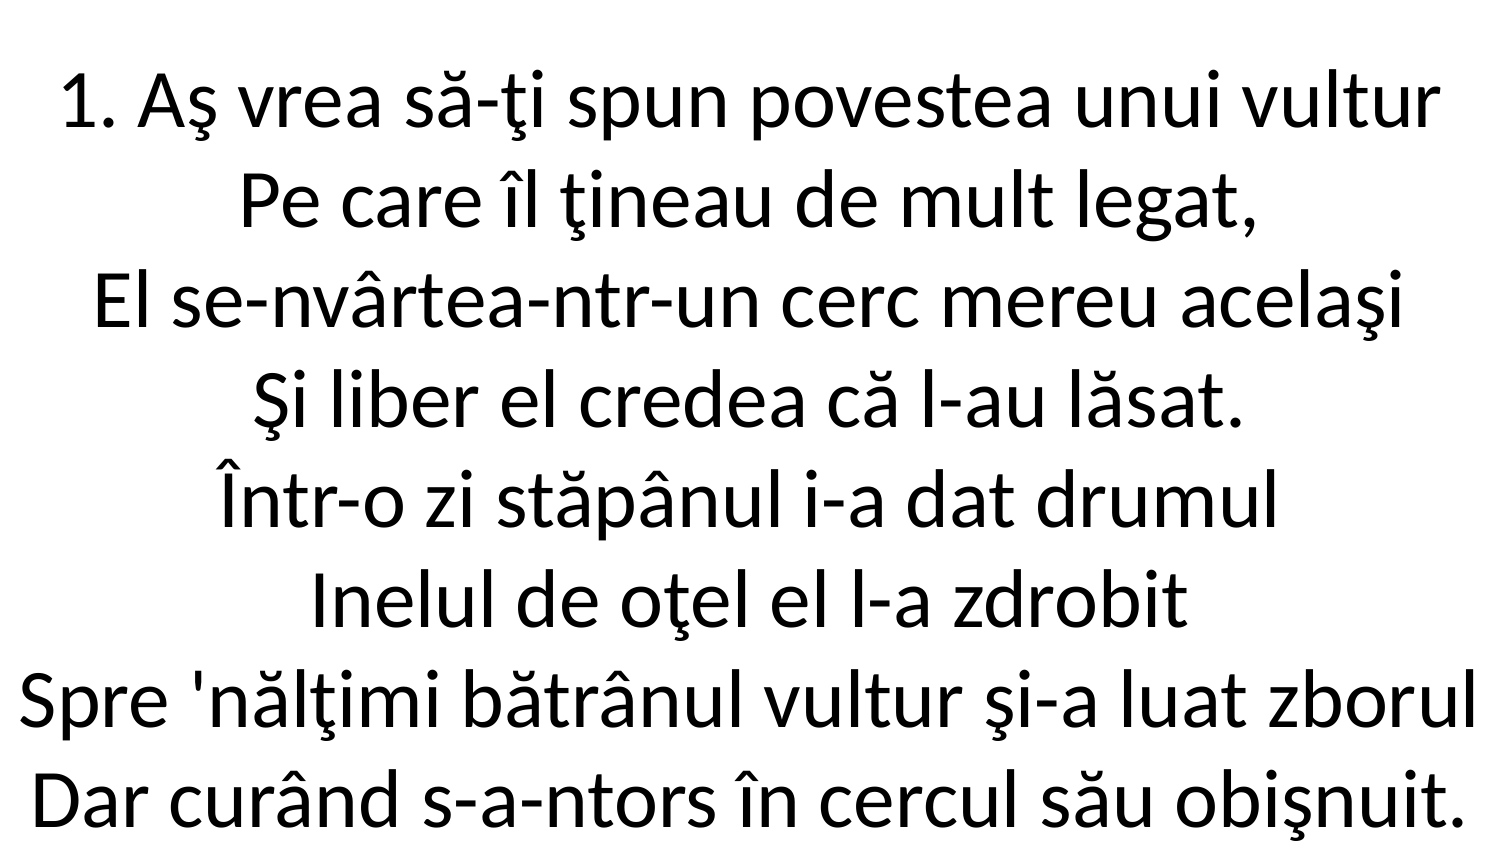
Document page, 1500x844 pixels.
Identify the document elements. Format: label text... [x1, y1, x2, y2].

text_box 1. Aş vrea să-ţi spun povestea unui vultur Pe care îl ţineau de mult legat, El se-nvârtea-ntr-un cerc mereu acelaşi Şi liber el credea că l-au lăsat. Într-o zi stăpânul i-a dat drumul Inelul de oţel el l-a zdrobit Spre 'nălţimi bătrânul vultur şi-a luat zborul Dar curând s-a-ntors în cercul său obişnuit. [4, 0, 1496, 844]
